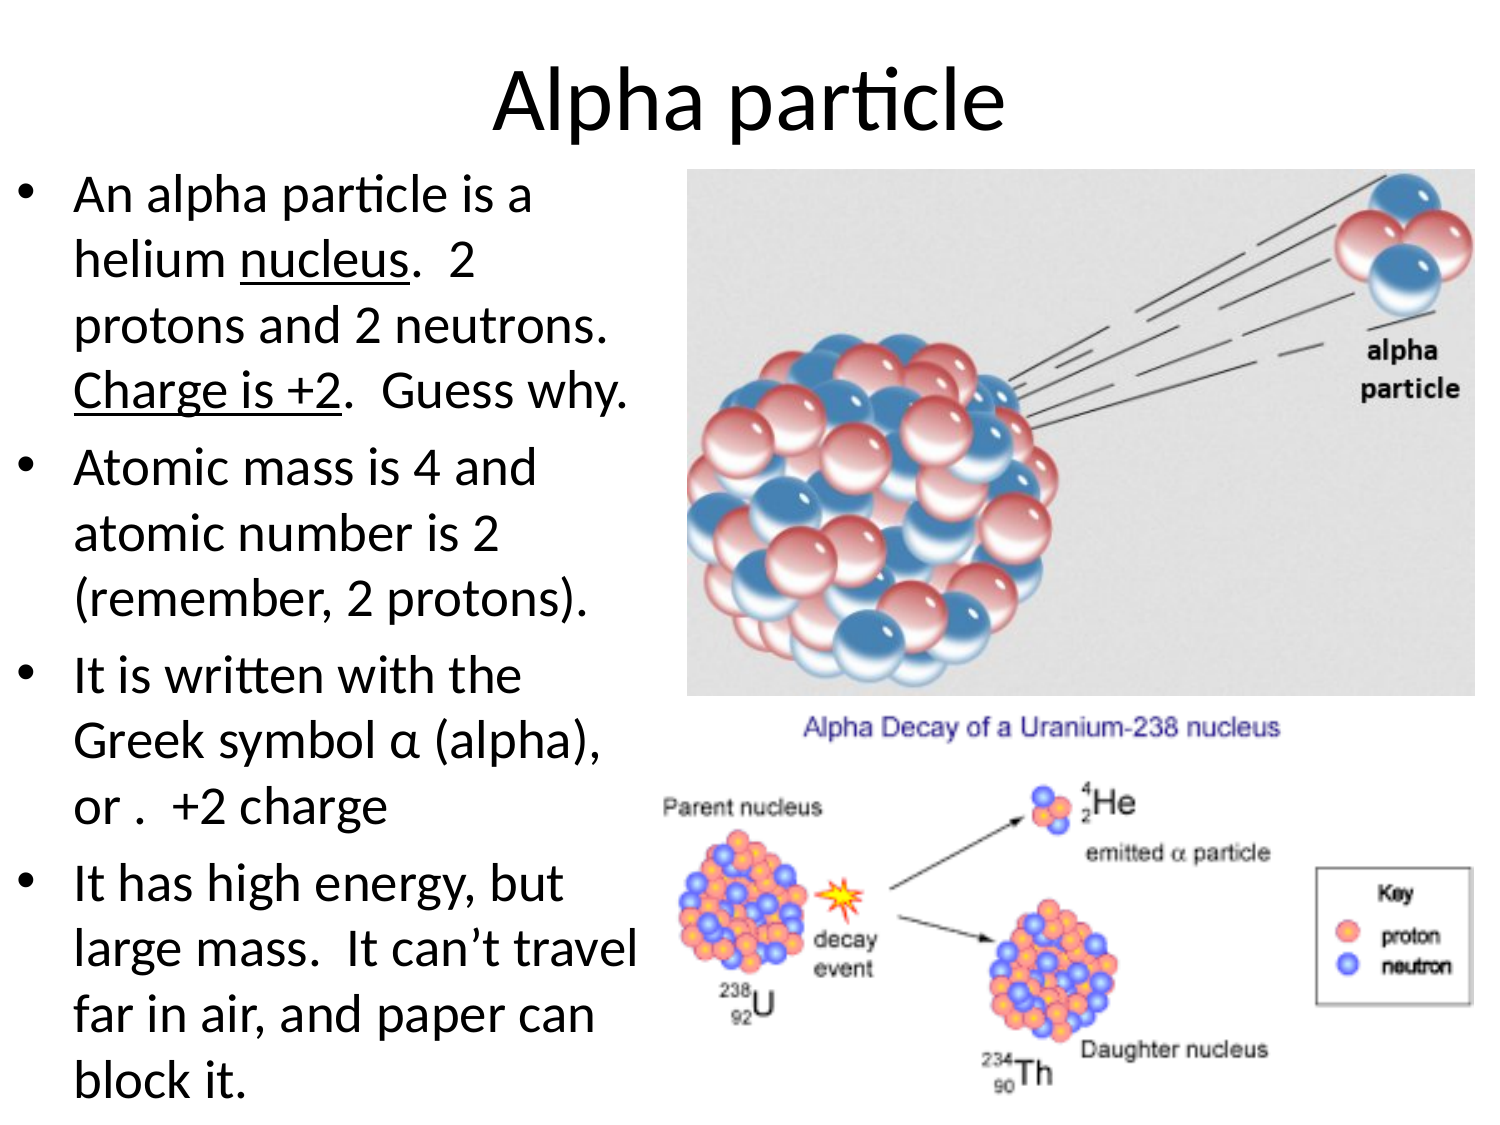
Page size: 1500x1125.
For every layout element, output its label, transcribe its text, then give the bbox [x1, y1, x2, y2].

title Alpha particle [75, 0, 1425, 188]
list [662, 712, 1474, 1101]
picture [687, 169, 1476, 696]
